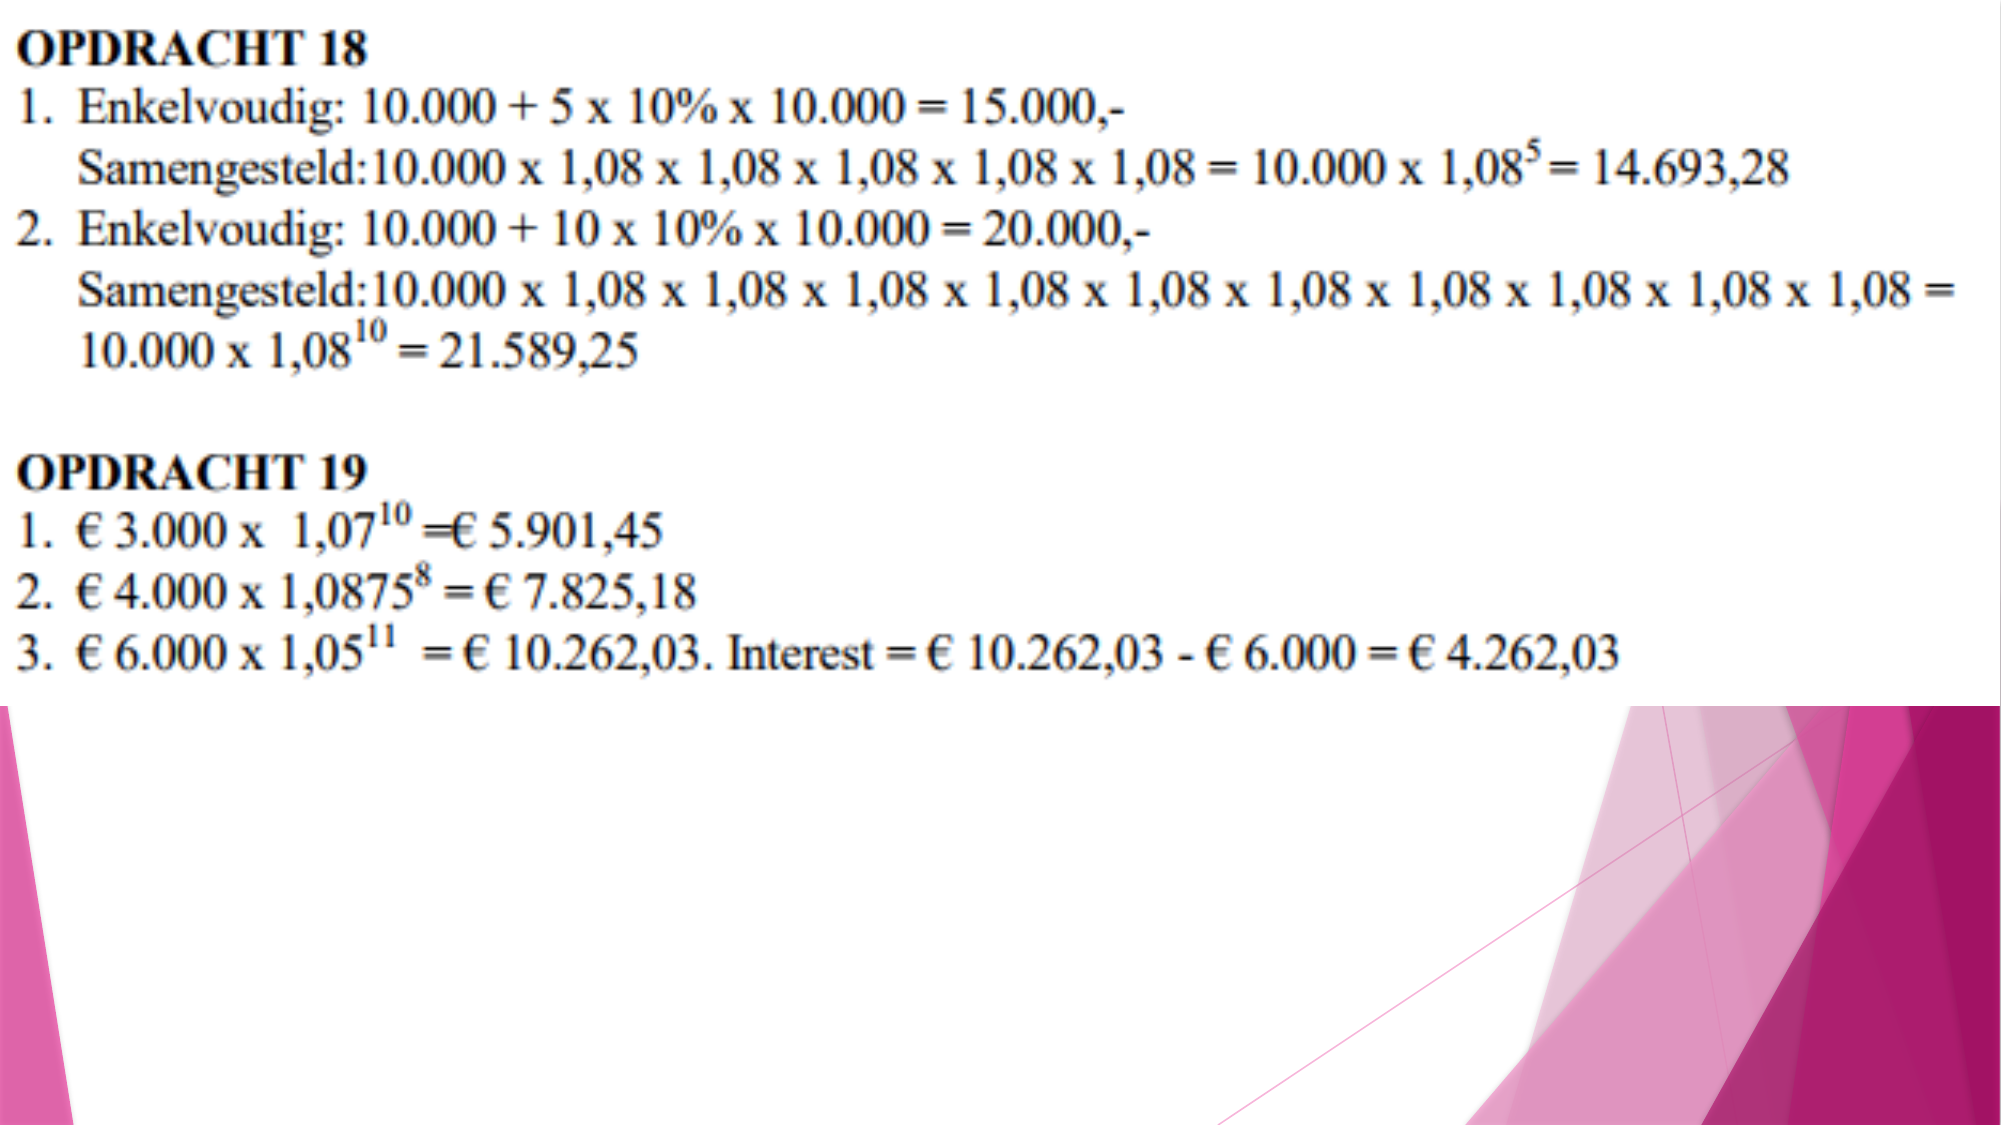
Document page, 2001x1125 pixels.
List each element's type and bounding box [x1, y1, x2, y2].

picture [0, 0, 2000, 706]
